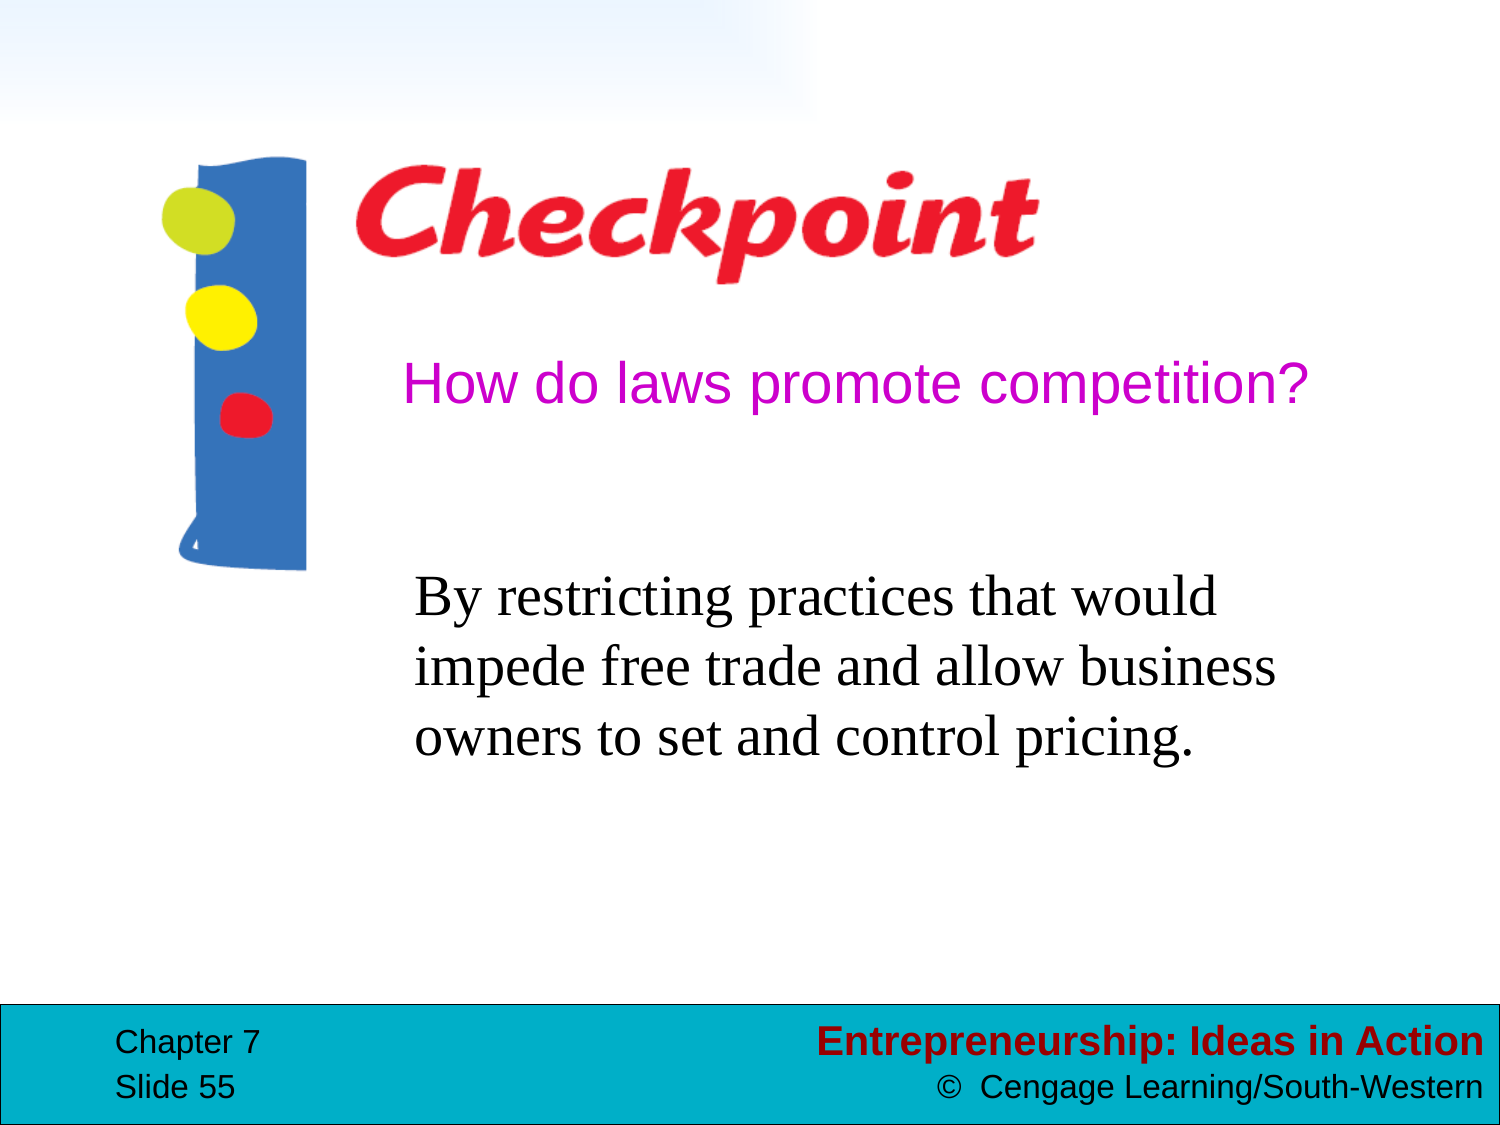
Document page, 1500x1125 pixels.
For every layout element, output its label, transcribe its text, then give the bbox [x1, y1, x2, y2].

picture [324, 149, 1063, 296]
footer Chapter 7 [99, 1012, 413, 1037]
text_box How do laws promote competition? [387, 337, 1350, 423]
picture [149, 137, 307, 588]
text_box By restricting practices that would impede free trade and allow business owners to set and control pricing. [399, 549, 1325, 775]
slide_number Slide 55 [99, 1037, 413, 1113]
